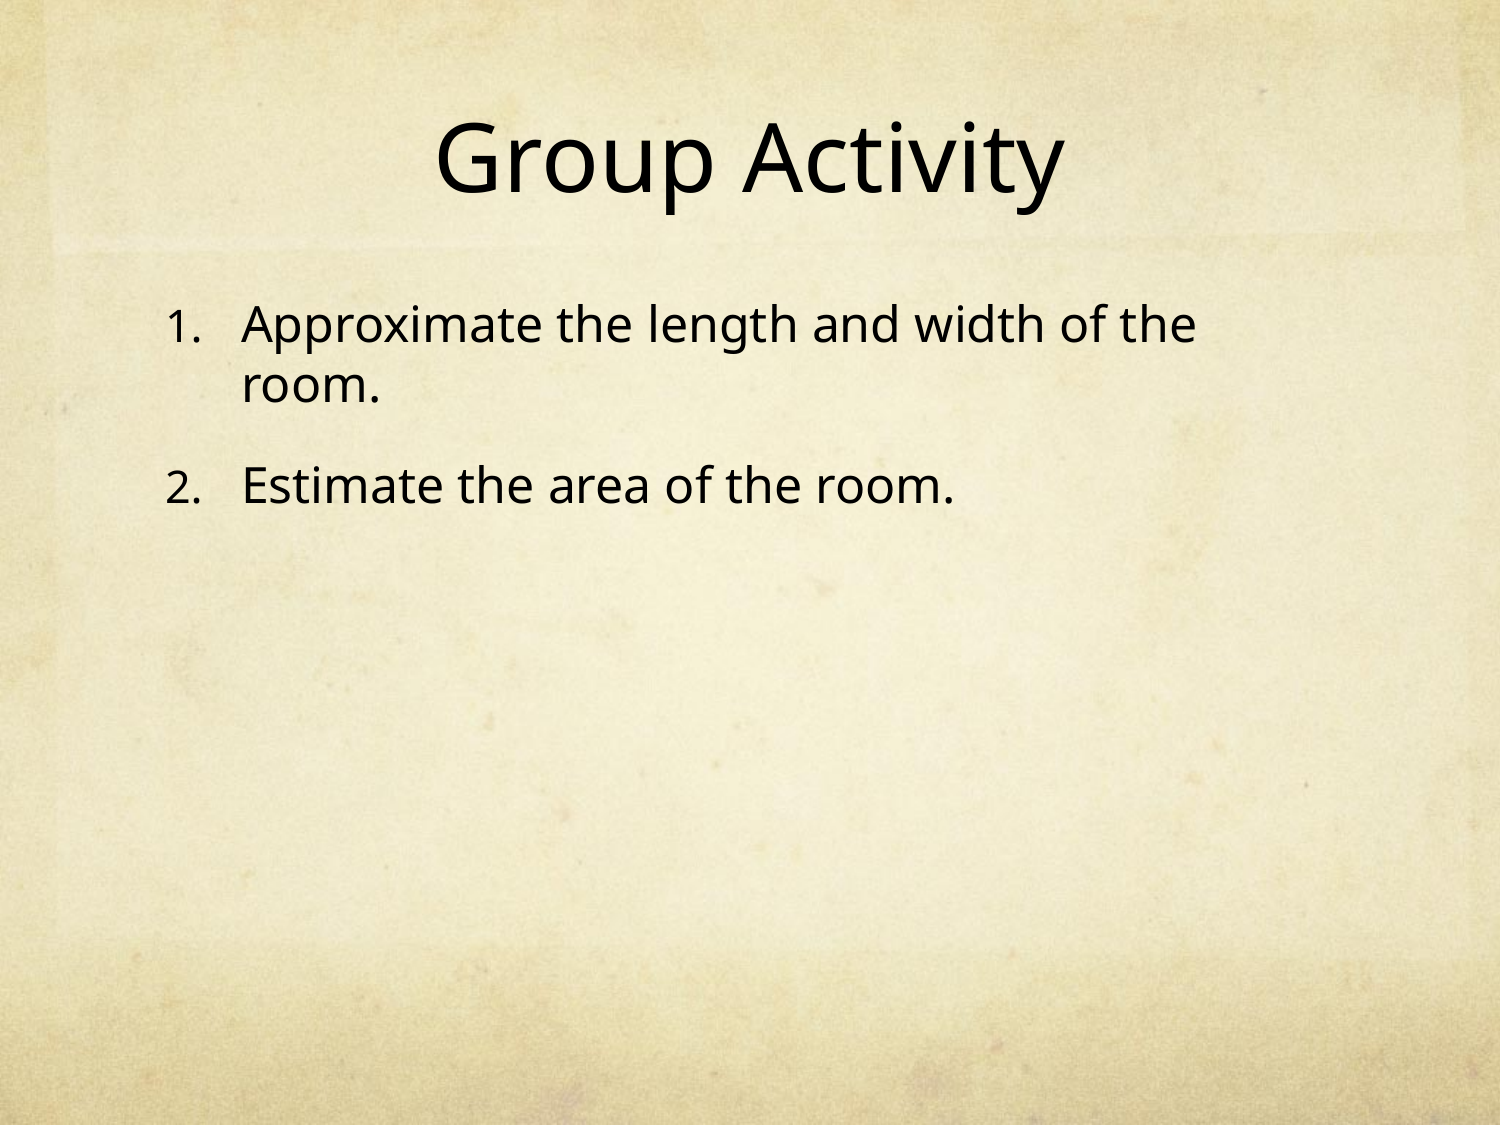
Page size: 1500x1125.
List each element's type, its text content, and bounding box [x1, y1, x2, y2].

title Group Activity [150, 82, 1350, 225]
list Approximate the length and width of the room. Estimate the area of the room. [150, 284, 1350, 950]
picture [0, 0, 1500, 1125]
